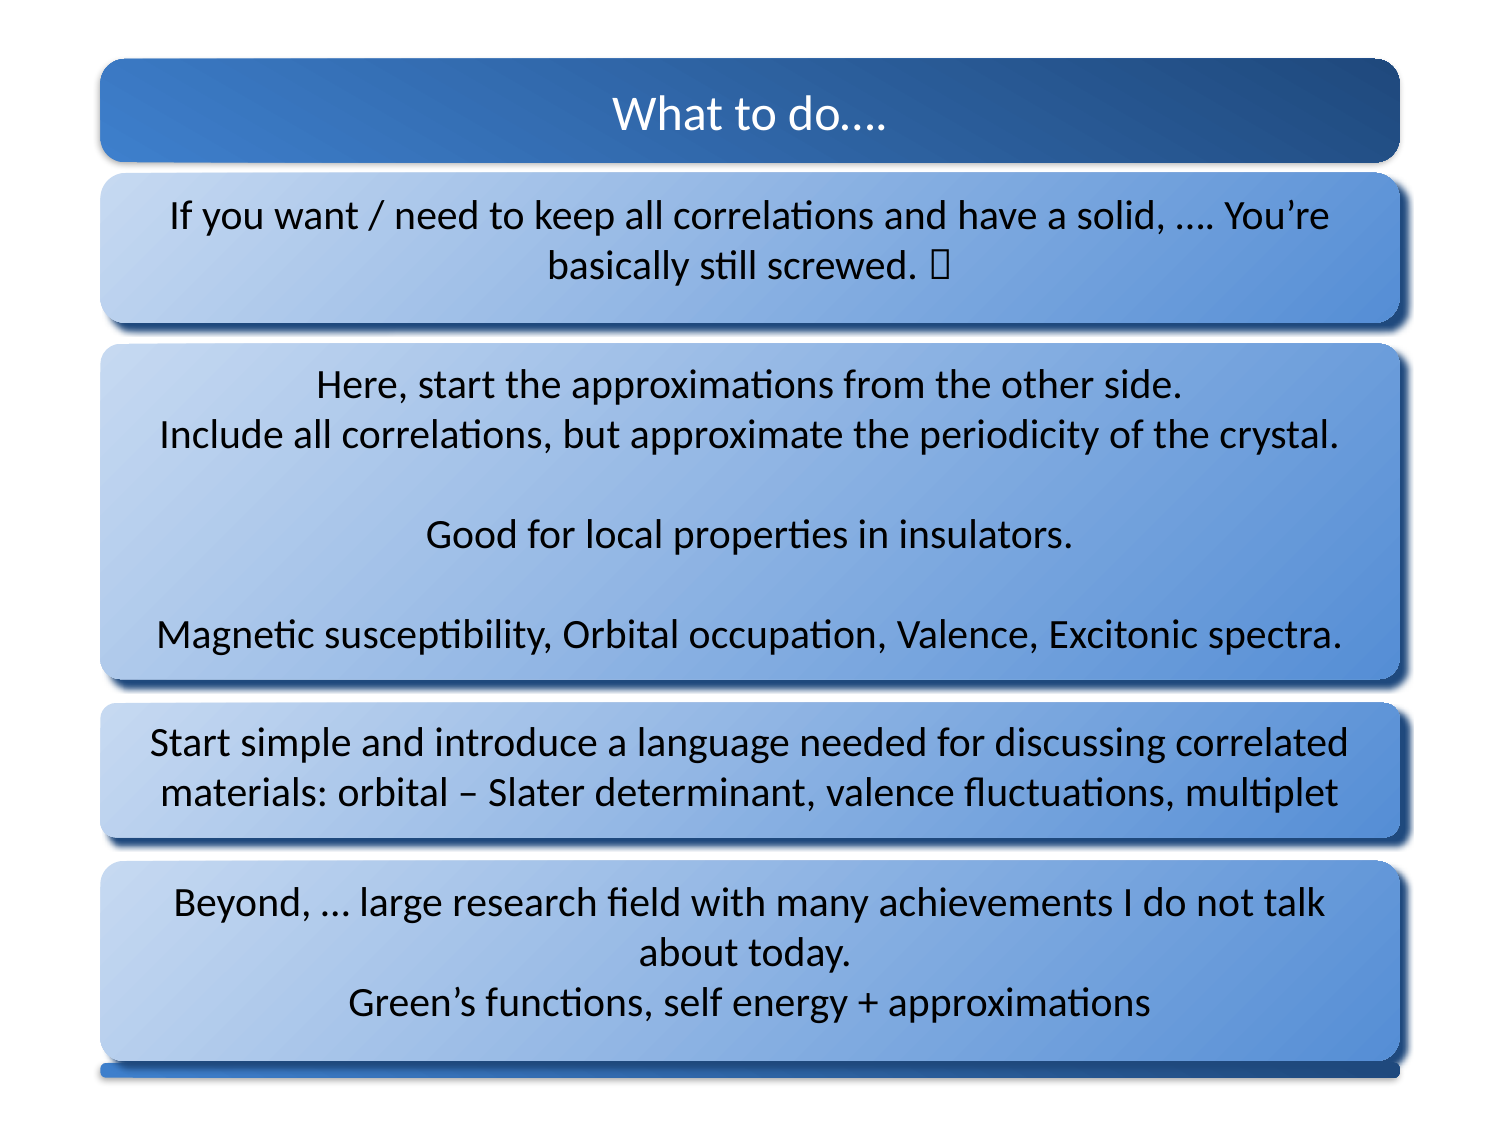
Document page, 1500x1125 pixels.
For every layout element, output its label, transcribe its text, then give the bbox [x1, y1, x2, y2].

text_box What to do…. [99, 58, 1401, 164]
text_box Here, start the approximations from the other side. Include all correlations, but approximate the periodicity of the crystal. Good for local properties in insulators. Magnetic susceptibility, Orbital occupation, Valence, Excitonic spectra. [99, 342, 1401, 680]
text_box If you want / need to keep all correlations and have a solid, …. You’re basically still screwed.  [99, 172, 1401, 324]
text_box Start simple and introduce a language needed for discussing correlated materials: orbital – Slater determinant, valence fluctuations, multiplet [99, 702, 1401, 839]
text_box Beyond, … large research field with many achievements I do not talk about today. Green’s functions, self energy + approximations [99, 860, 1401, 1062]
text_box [99, 1062, 1401, 1079]
